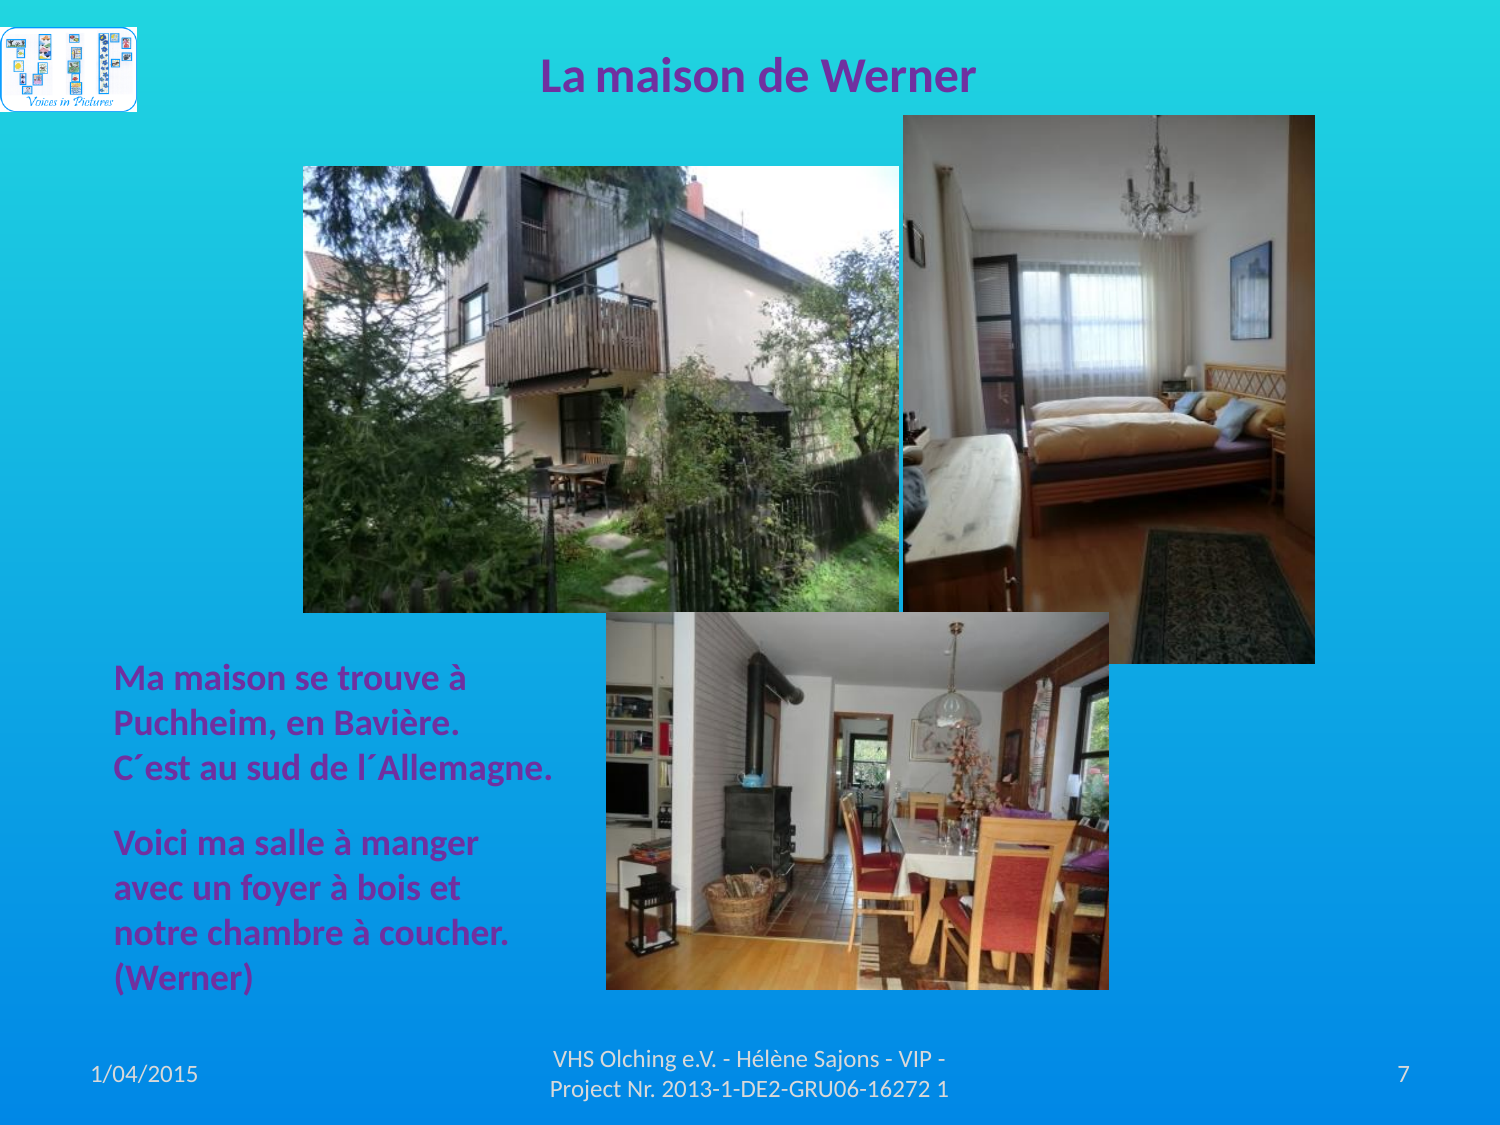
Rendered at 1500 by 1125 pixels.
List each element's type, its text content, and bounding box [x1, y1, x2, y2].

picture [0, 115, 1500, 991]
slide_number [75, 1042, 425, 1103]
text_box La maison de Werner [454, 35, 1063, 111]
slide_number 7 [1074, 1042, 1425, 1103]
picture [0, 26, 137, 112]
picture [601, 891, 605, 902]
text_box Ma maison se trouve à Puchheim, en Bavière. C´est au sud de l´Allemagne. Voici ma salle à manger avec un foyer à bois et notre chambre à coucher. (Werner) [98, 645, 570, 1095]
footer VHS Olching e.V. - Hélène Sajons - VIP - Project Nr. 2013-1-DE2-GRU06-16272 1 [512, 1042, 988, 1103]
